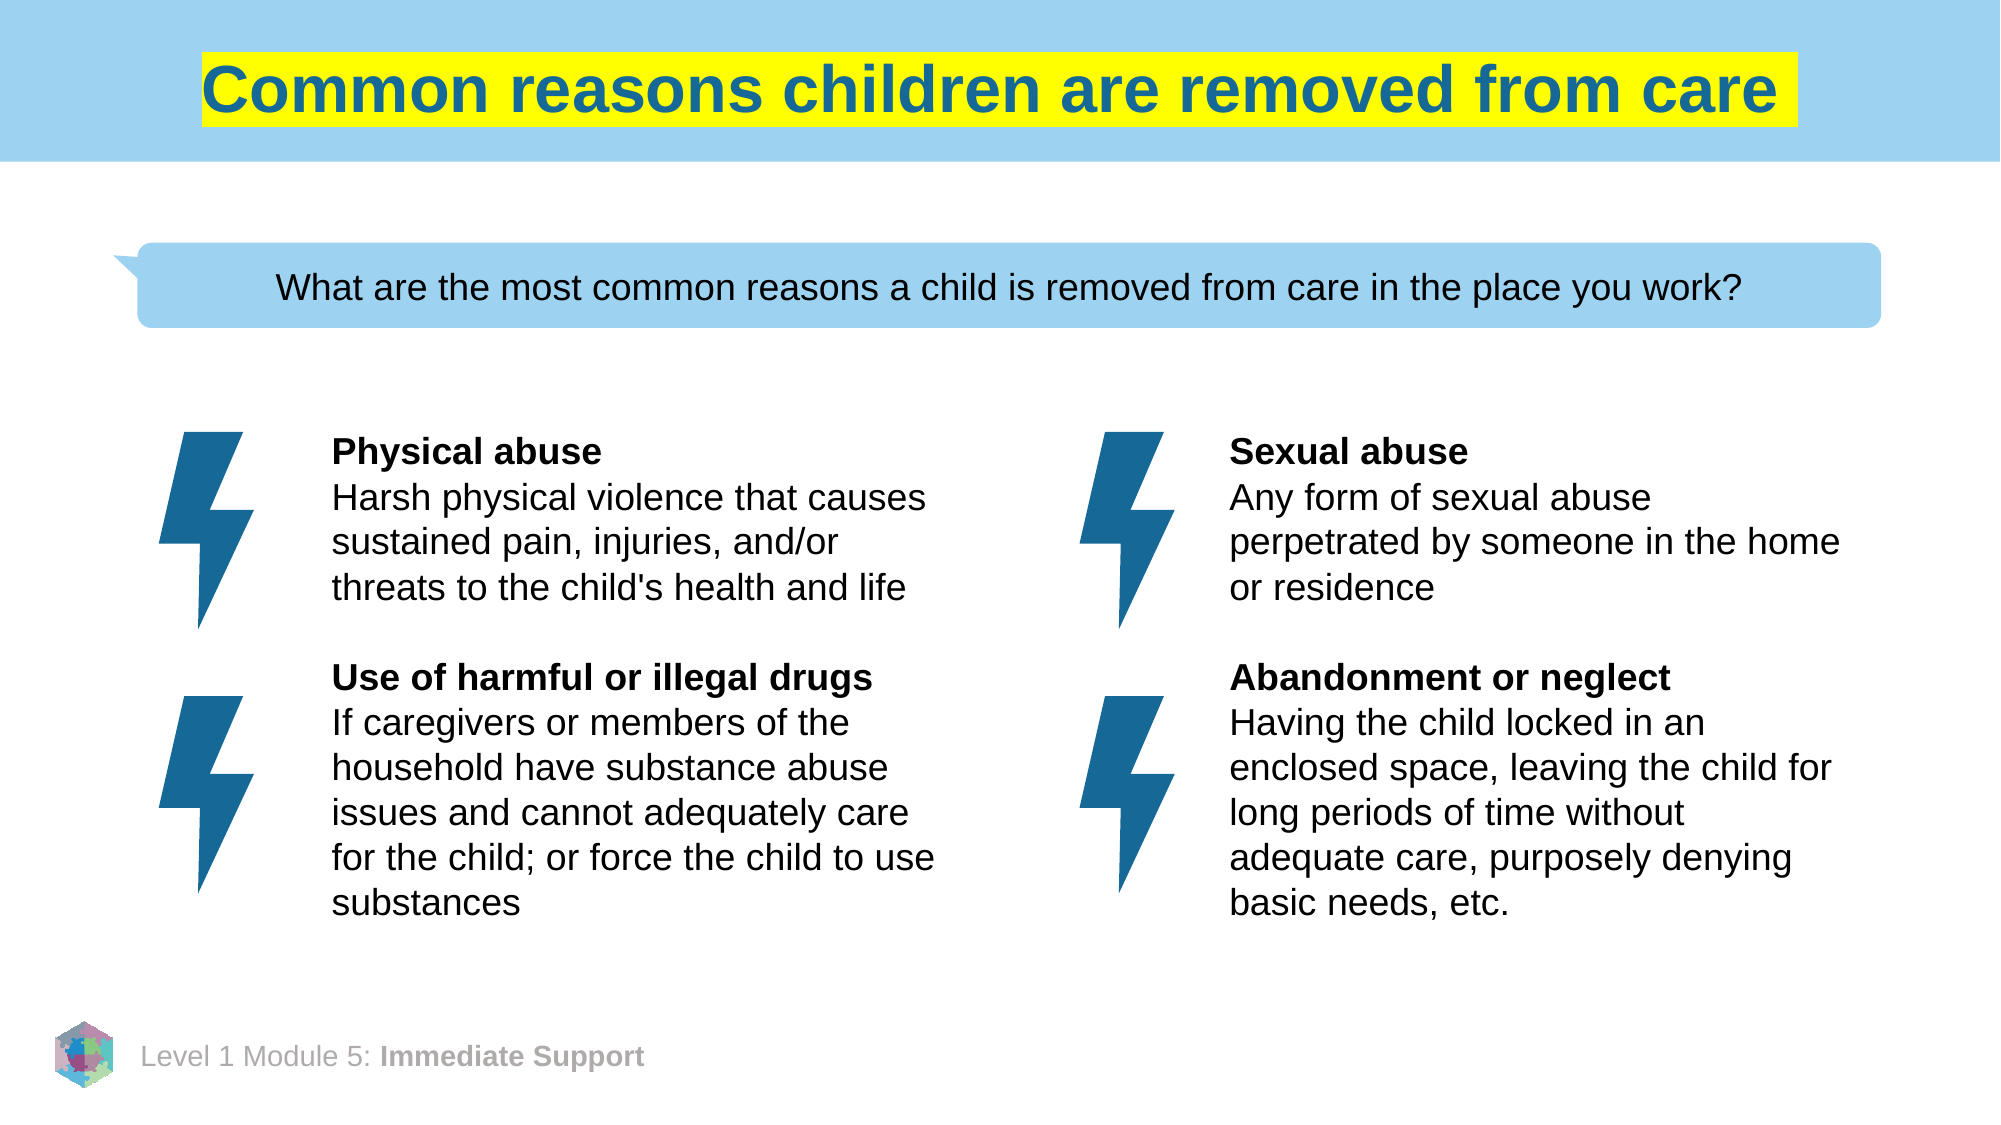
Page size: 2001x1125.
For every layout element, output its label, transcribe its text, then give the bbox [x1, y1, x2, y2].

text_box What are the most common reasons a child is removed from care in the place you work? [110, 241, 1883, 330]
title Common reasons children are removed from care [137, 19, 1863, 163]
text_box [157, 430, 256, 630]
picture [55, 1021, 113, 1088]
text_box Physical abuse Harsh physical violence that causes sustained pain, injuries, and/or threats to the child's health and life Use of harmful or illegal drugs If caregivers or members of the household have substance abuse issues and cannot adequately care for the child; or force the child to use substances [316, 420, 965, 930]
text_box [1078, 430, 1177, 630]
text_box [157, 694, 256, 895]
text_box Sexual abuse Any form of sexual abuse perpetrated by someone in the home or residence Abandonment or neglect Having the child locked in an enclosed space, leaving the child for long periods of time without adequate care, purposely denying basic needs, etc. [1214, 420, 1863, 930]
text_box [1078, 694, 1177, 895]
